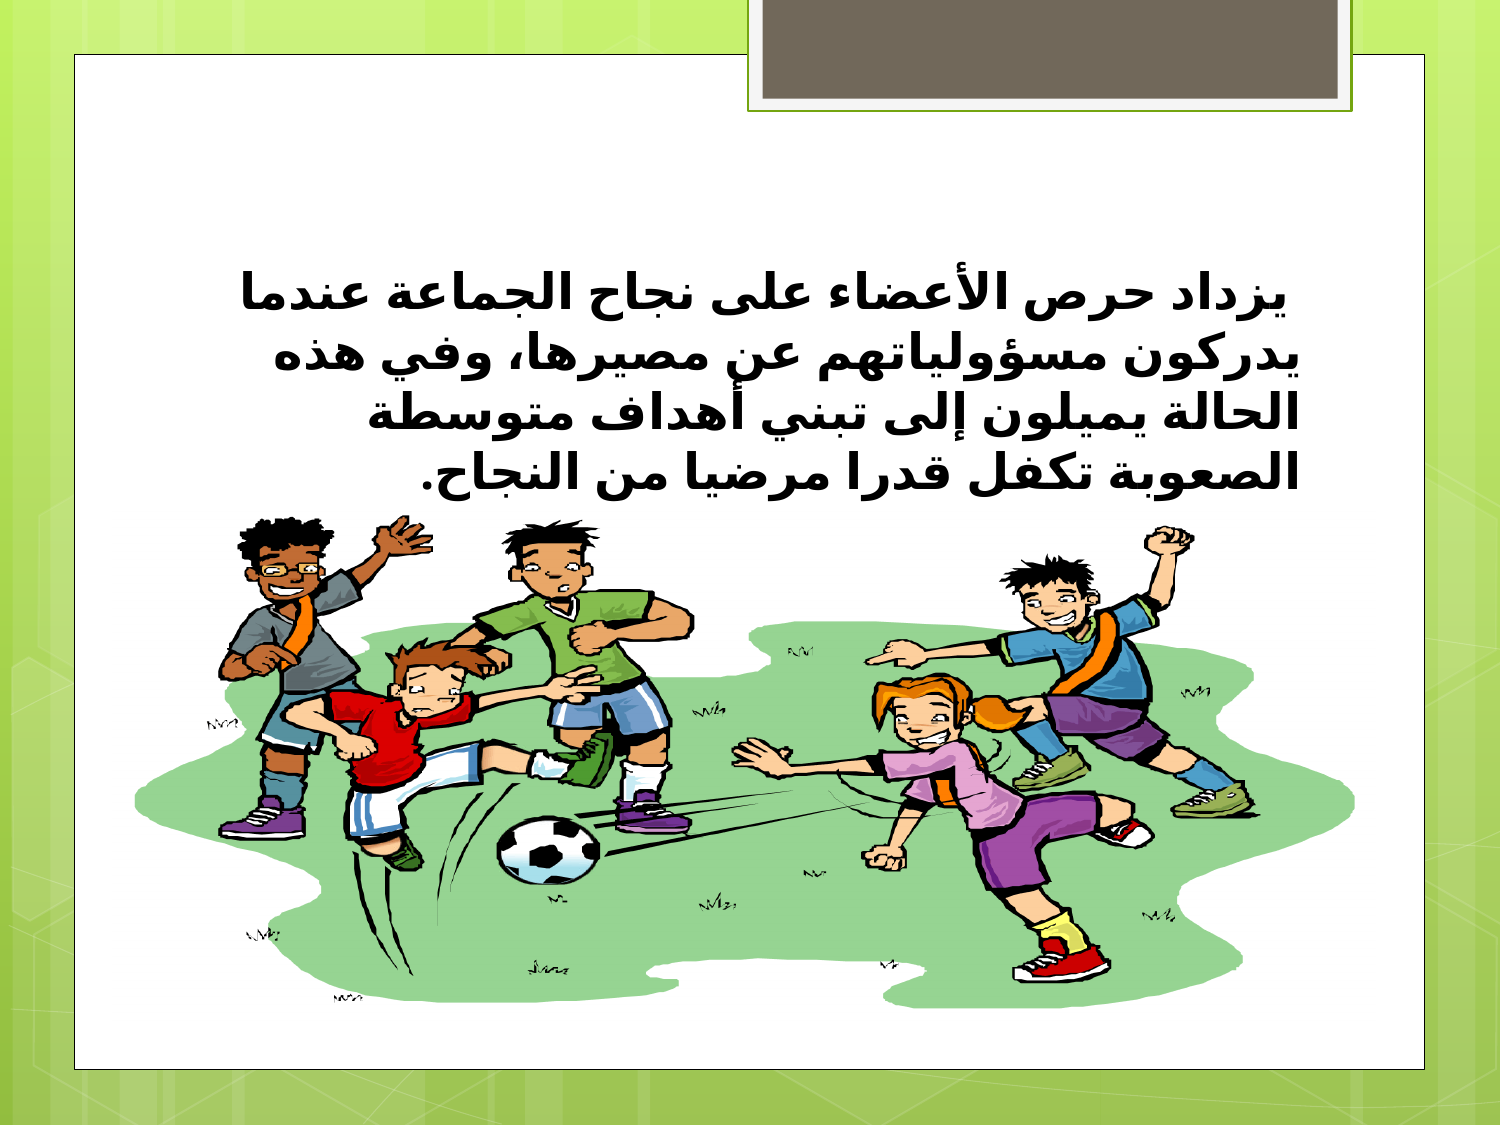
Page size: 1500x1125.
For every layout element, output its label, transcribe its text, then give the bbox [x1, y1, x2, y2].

text_box يزداد حرص الأعضاء على نجاح الجماعة عندما يدركون مسؤولياتهم عن مصيرها، وفي هذه الحالة يميلون إلى تبني أهداف متوسطة الصعوبة تكفل قدرا مرضيا من النجاح. [194, 251, 1317, 501]
picture [111, 503, 1377, 1022]
